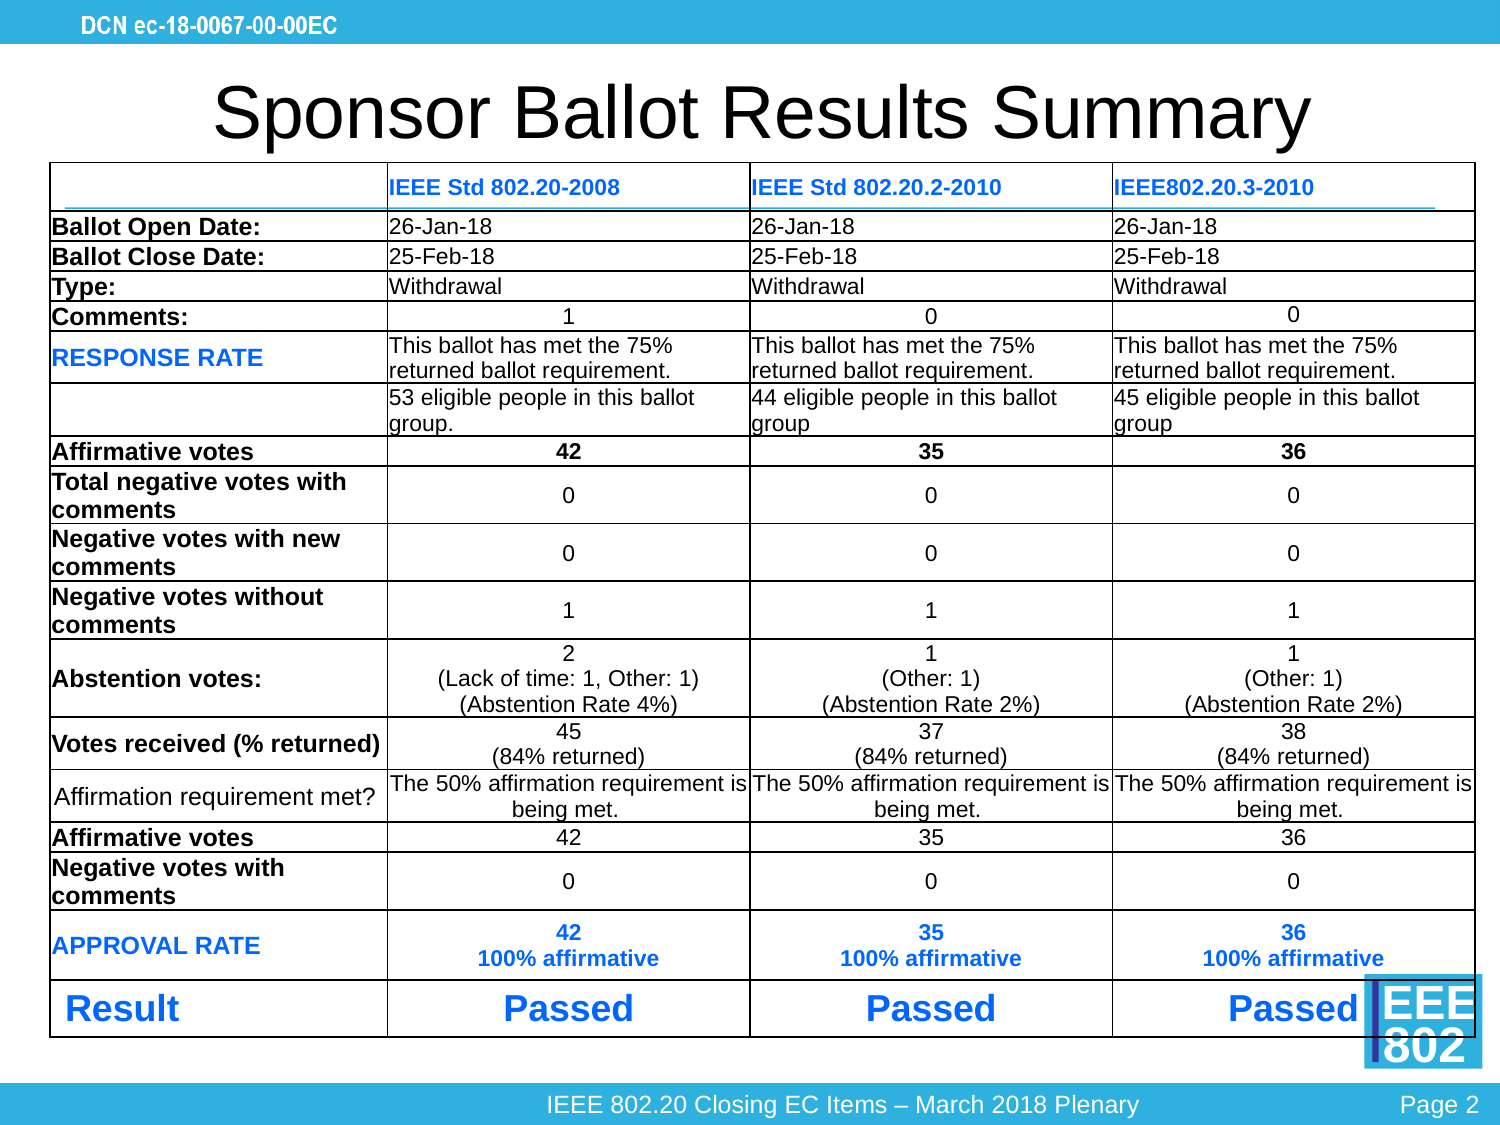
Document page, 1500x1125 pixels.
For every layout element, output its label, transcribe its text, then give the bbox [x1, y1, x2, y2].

table_cell 42 100% affirmative [388, 911, 749, 979]
table_cell 0 [1113, 467, 1474, 523]
table_cell Passed [388, 981, 749, 1036]
table_cell This ballot has met the 75% returned ballot requirement. [388, 332, 749, 382]
table_cell 0 [388, 467, 749, 523]
table_cell The 50% affirmation requirement is being met. [388, 770, 749, 821]
table_cell 1 [751, 582, 1112, 638]
table_cell 0 [1113, 524, 1474, 580]
table_cell 37 (84% returned) [751, 718, 1112, 769]
table_cell 1 [388, 582, 749, 638]
table_cell This ballot has met the 75% returned ballot requirement. [751, 332, 1112, 382]
table_cell Withdrawal [388, 272, 749, 300]
table_cell 42 [388, 437, 749, 465]
table_cell Negative votes with comments [51, 853, 387, 909]
table_cell 26-Jan-18 [1113, 212, 1474, 240]
table_cell 2 (Lack of time: 1, Other: 1) (Abstention Rate 4%) [388, 640, 749, 716]
table_cell Affirmation requirement met? [51, 770, 387, 821]
table_cell 45 eligible people in this ballot group [1113, 384, 1474, 435]
table_cell 42 [388, 823, 749, 851]
table_cell Ballot Open Date: [51, 212, 387, 240]
table_cell 1 [388, 302, 749, 330]
table_cell Affirmative votes [51, 437, 387, 465]
table_cell Negative votes with new comments [51, 524, 387, 580]
title Sponsor Ballot Results Summary [75, 66, 1450, 150]
table_cell 0 [751, 302, 1112, 330]
table_header [51, 163, 387, 210]
table_cell Votes received (% returned) [51, 718, 387, 769]
table_cell 44 eligible people in this ballot group [751, 384, 1112, 435]
table_cell RESPONSE RATE [51, 332, 387, 382]
table_cell Result [51, 981, 387, 1036]
table_cell 26-Jan-18 [388, 212, 749, 240]
table_cell Withdrawal [751, 272, 1112, 300]
table_cell 25-Feb-18 [1113, 242, 1474, 270]
table_cell 0 [751, 524, 1112, 580]
table_cell Passed [1113, 981, 1474, 1036]
table_cell 0 [1113, 302, 1474, 330]
table_cell 38 (84% returned) [1113, 718, 1474, 769]
table_cell 1 (Other: 1) (Abstention Rate 2%) [751, 640, 1112, 716]
table_cell The 50% affirmation requirement is being met. [1113, 770, 1474, 821]
table_cell The 50% affirmation requirement is being met. [751, 770, 1112, 821]
table_cell 0 [388, 524, 749, 580]
table_cell 0 [751, 467, 1112, 523]
table_cell 26-Jan-18 [751, 212, 1112, 240]
table_cell 35 [751, 823, 1112, 851]
table_cell APPROVAL RATE [51, 911, 387, 979]
table_cell Type: [51, 272, 387, 300]
table_cell 36 [1113, 437, 1474, 465]
table_cell 36 [1113, 823, 1474, 851]
table_cell Passed [751, 981, 1112, 1036]
table_cell 1 (Other: 1) (Abstention Rate 2%) [1113, 640, 1474, 716]
table_header IEEE Std 802.20-2008 [388, 163, 749, 210]
table_cell 25-Feb-18 [388, 242, 749, 270]
table_cell 35 [751, 437, 1112, 465]
table_cell Affirmative votes [51, 823, 387, 851]
picture [2, 2, 415, 56]
table_header IEEE Std 802.20.2-2010 [751, 163, 1112, 210]
table_cell Total negative votes with comments [51, 467, 387, 523]
table_cell 1 [1113, 582, 1474, 638]
table_cell This ballot has met the 75% returned ballot requirement. [1113, 332, 1474, 382]
table_cell 0 [388, 853, 749, 909]
table_header IEEE802.20.3-2010 [1113, 163, 1474, 210]
table_cell Withdrawal [1113, 272, 1474, 300]
table_cell 35 100% affirmative [751, 911, 1112, 979]
table_cell 0 [1113, 853, 1474, 909]
table_cell Ballot Close Date: [51, 242, 387, 270]
table_cell 25-Feb-18 [751, 242, 1112, 270]
table_cell Comments: [51, 302, 387, 330]
table_cell Negative votes without comments [51, 582, 387, 638]
table_cell 36 100% affirmative [1113, 911, 1474, 979]
table_cell 53 eligible people in this ballot group. [388, 384, 749, 435]
table_cell [51, 384, 387, 435]
table_cell 0 [751, 853, 1112, 909]
table_cell Abstention votes: [51, 640, 387, 716]
table_cell 45 (84% returned) [388, 718, 749, 769]
